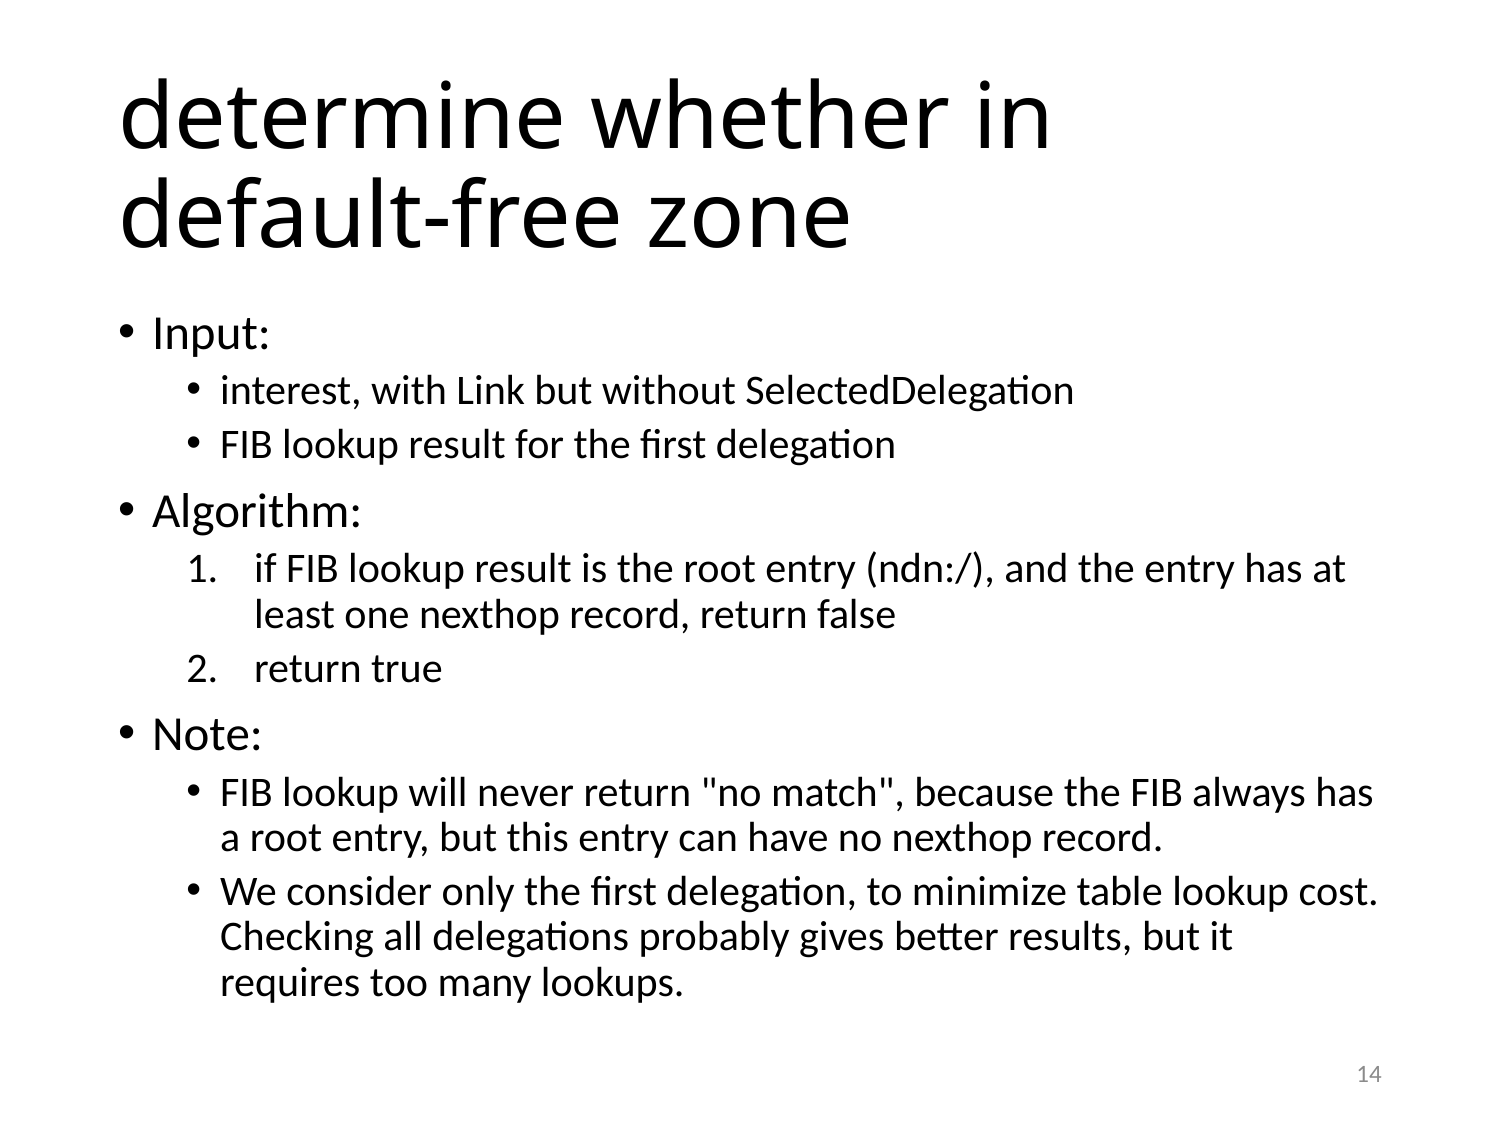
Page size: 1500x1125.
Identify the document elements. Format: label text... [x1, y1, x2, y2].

slide_number 14 [1059, 1042, 1397, 1103]
title determine whether in default-free zone [103, 59, 1397, 278]
list Input: interest, with Link but without SelectedDelegation FIB lookup result for the first delegation Algorithm: if FIB lookup result is the root entry (ndn:/), and the entry has at least one nexthop record, return false return true Note: FIB lookup will never return "no match", because the FIB always has a root entry, but this entry can have no nexthop record. We consider only the first delegation, to minimize table lookup cost. Checking all delegations probably gives better results, but it requires too many lookups. [103, 299, 1397, 1014]
